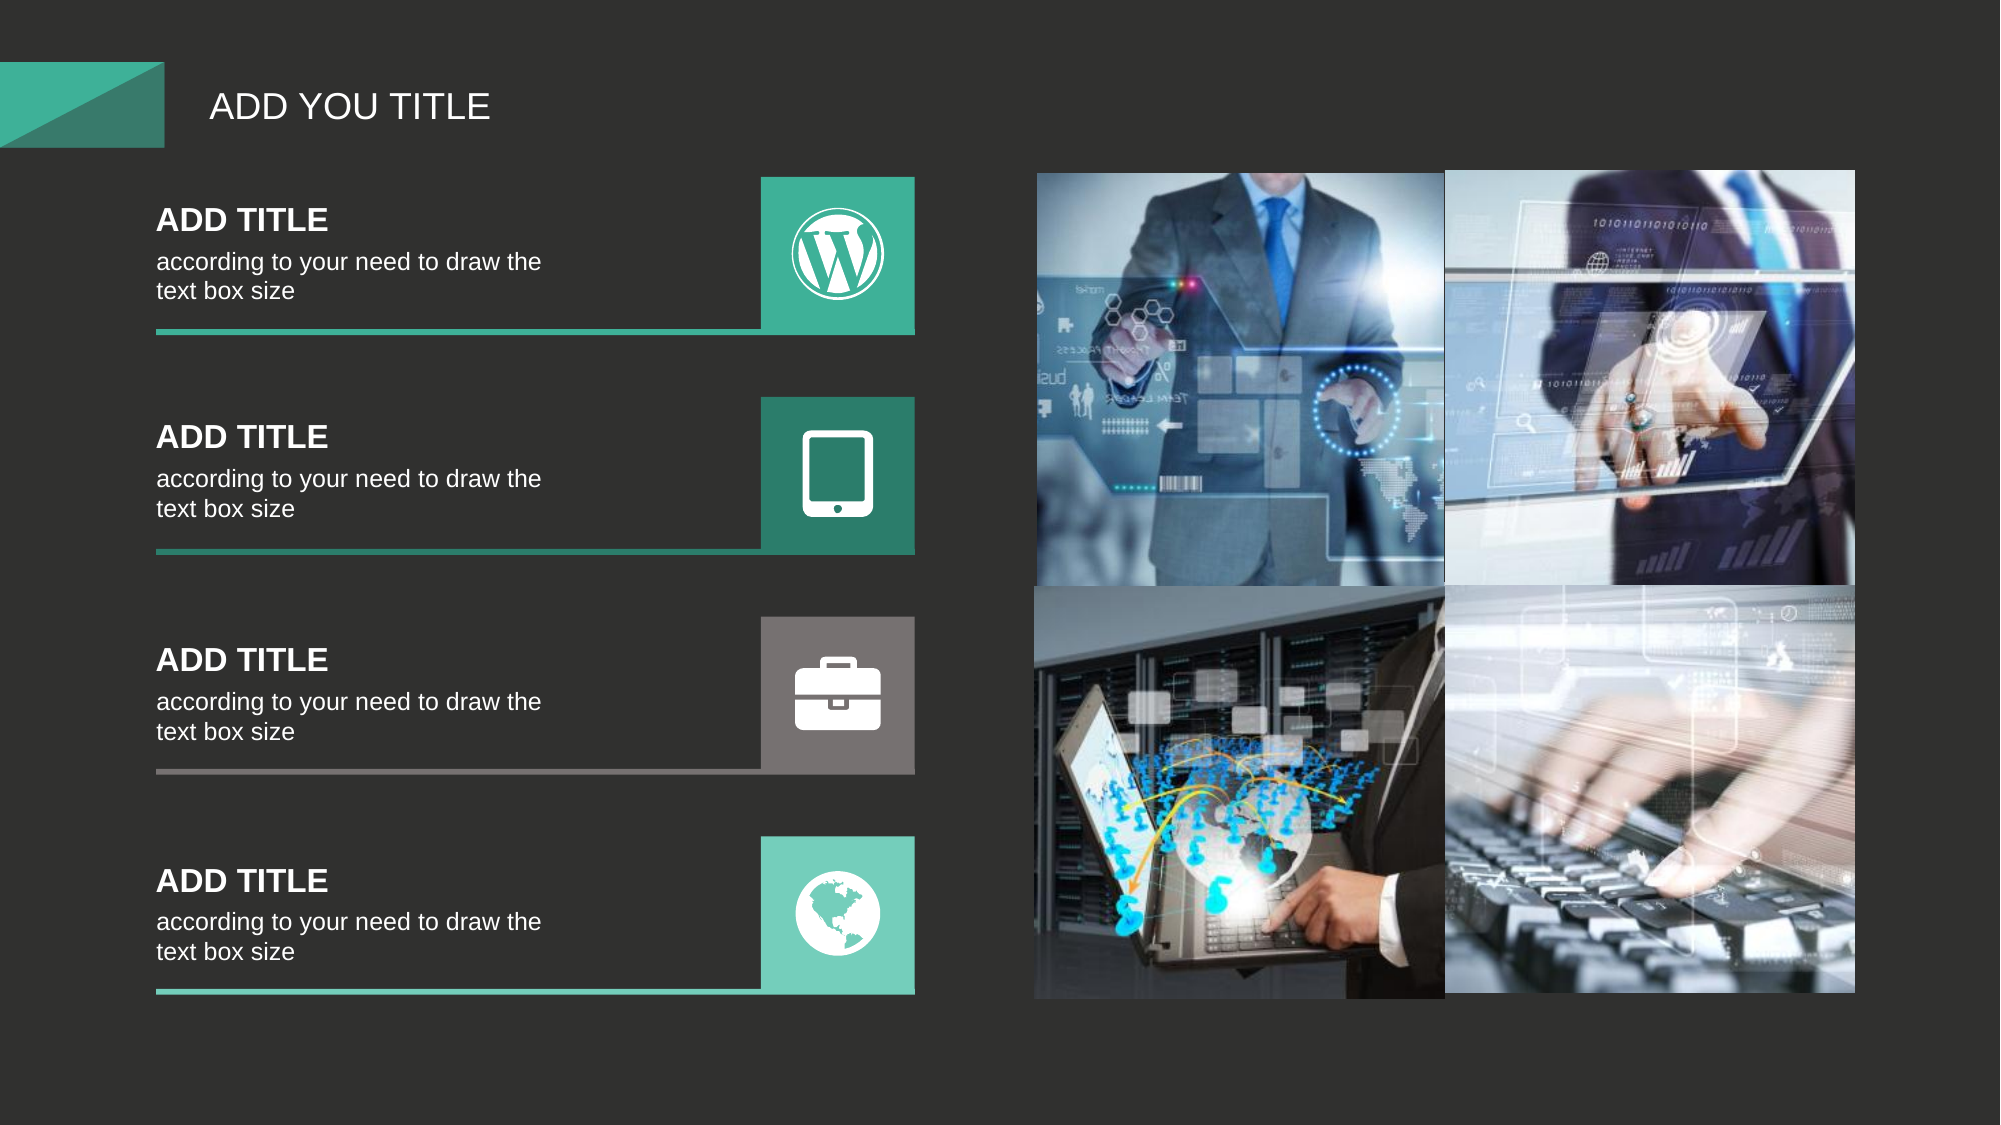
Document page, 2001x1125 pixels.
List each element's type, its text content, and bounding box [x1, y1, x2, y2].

text_box [760, 836, 915, 991]
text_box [0, 61, 165, 148]
text_box ADD YOU TITLE [194, 74, 507, 135]
text_box according to your need to draw the text box size [156, 685, 557, 746]
text_box [156, 329, 915, 336]
text_box [795, 871, 881, 956]
text_box ADD TITLE [155, 415, 386, 456]
text_box according to your need to draw the text box size [156, 462, 557, 523]
text_box [156, 988, 915, 995]
text_box [791, 207, 885, 300]
text_box [760, 616, 915, 771]
text_box according to your need to draw the text box size [156, 905, 557, 966]
text_box according to your need to draw the text box size [156, 245, 557, 305]
text_box ADD TITLE [155, 198, 386, 239]
text_box ADD TITLE [155, 858, 386, 899]
text_box [156, 768, 915, 775]
text_box [795, 699, 881, 731]
text_box [760, 176, 915, 331]
text_box [760, 396, 915, 551]
text_box [795, 656, 881, 695]
text_box [156, 548, 915, 555]
text_box [802, 430, 874, 517]
picture [1034, 170, 1855, 1000]
text_box ADD TITLE [155, 638, 386, 679]
